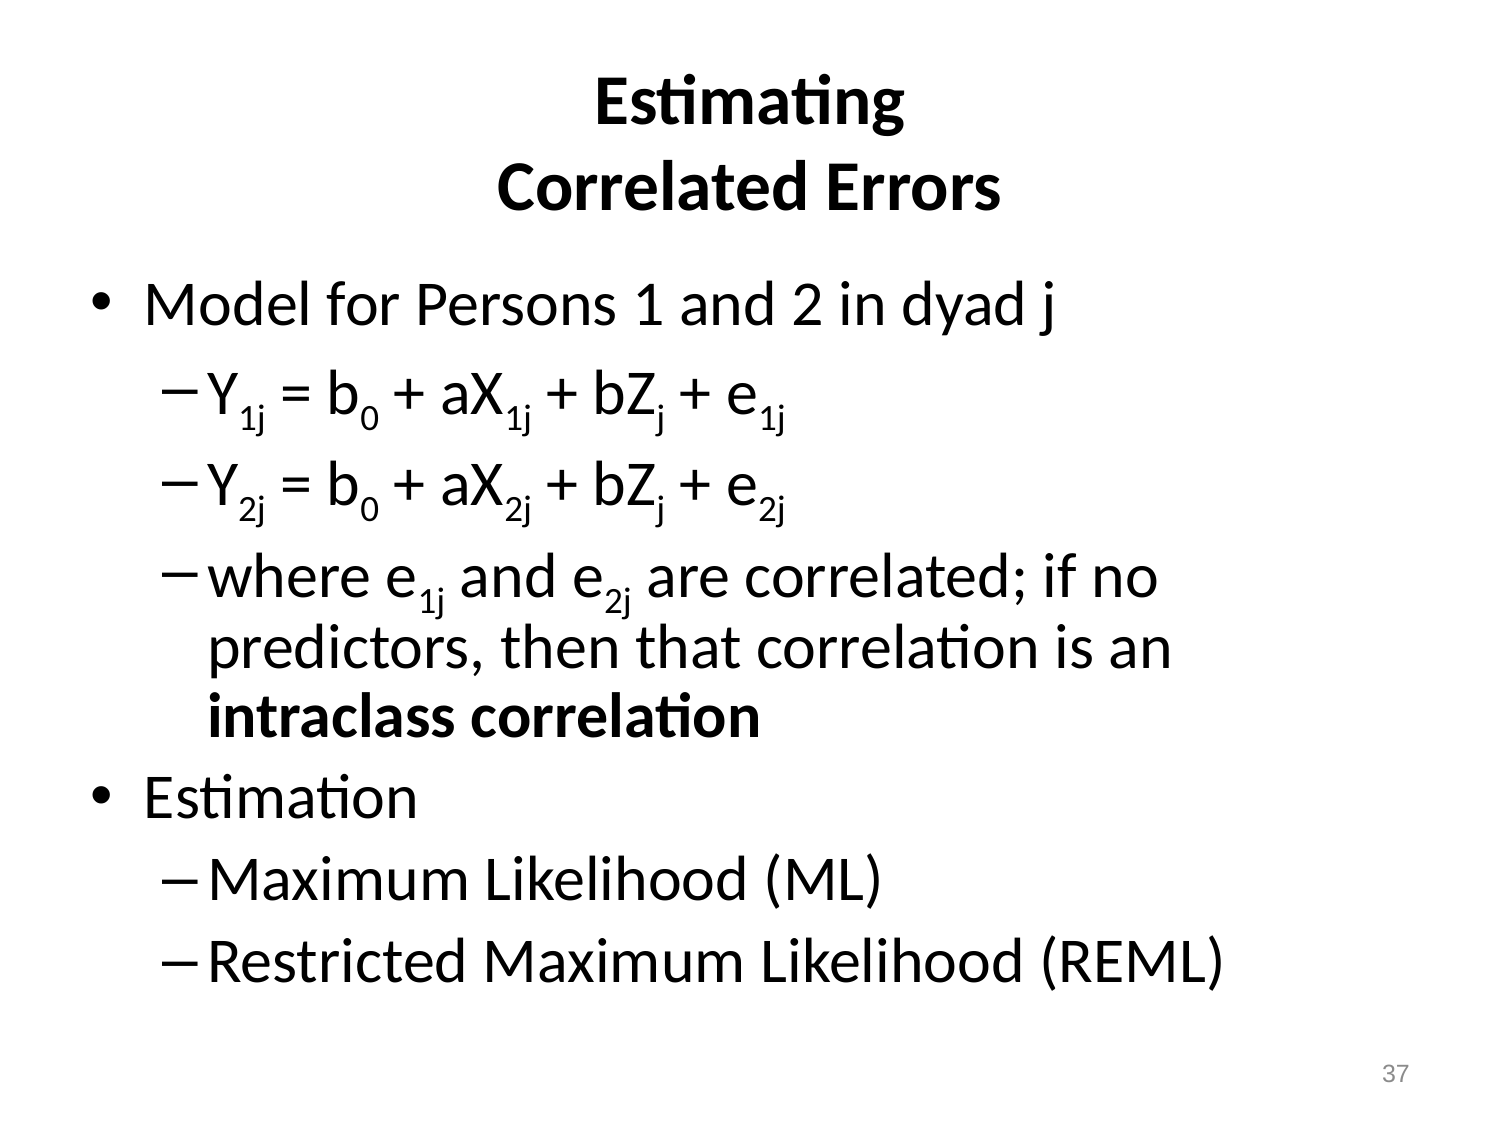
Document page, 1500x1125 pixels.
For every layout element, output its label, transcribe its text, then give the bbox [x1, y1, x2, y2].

slide_number 37 [1074, 1042, 1425, 1103]
title Estimating Correlated Errors [75, 45, 1425, 233]
list Model for Persons 1 and 2 in dyad j Y1j = b0 + aX1j + bZj + e1j Y2j = b0 + aX2j + bZj + e2j where e1j and e2j are correlated; if no predictors, then that correlation is an intraclass correlation Estimation Maximum Likelihood (ML) Restricted Maximum Likelihood (REML) [75, 262, 1425, 1005]
